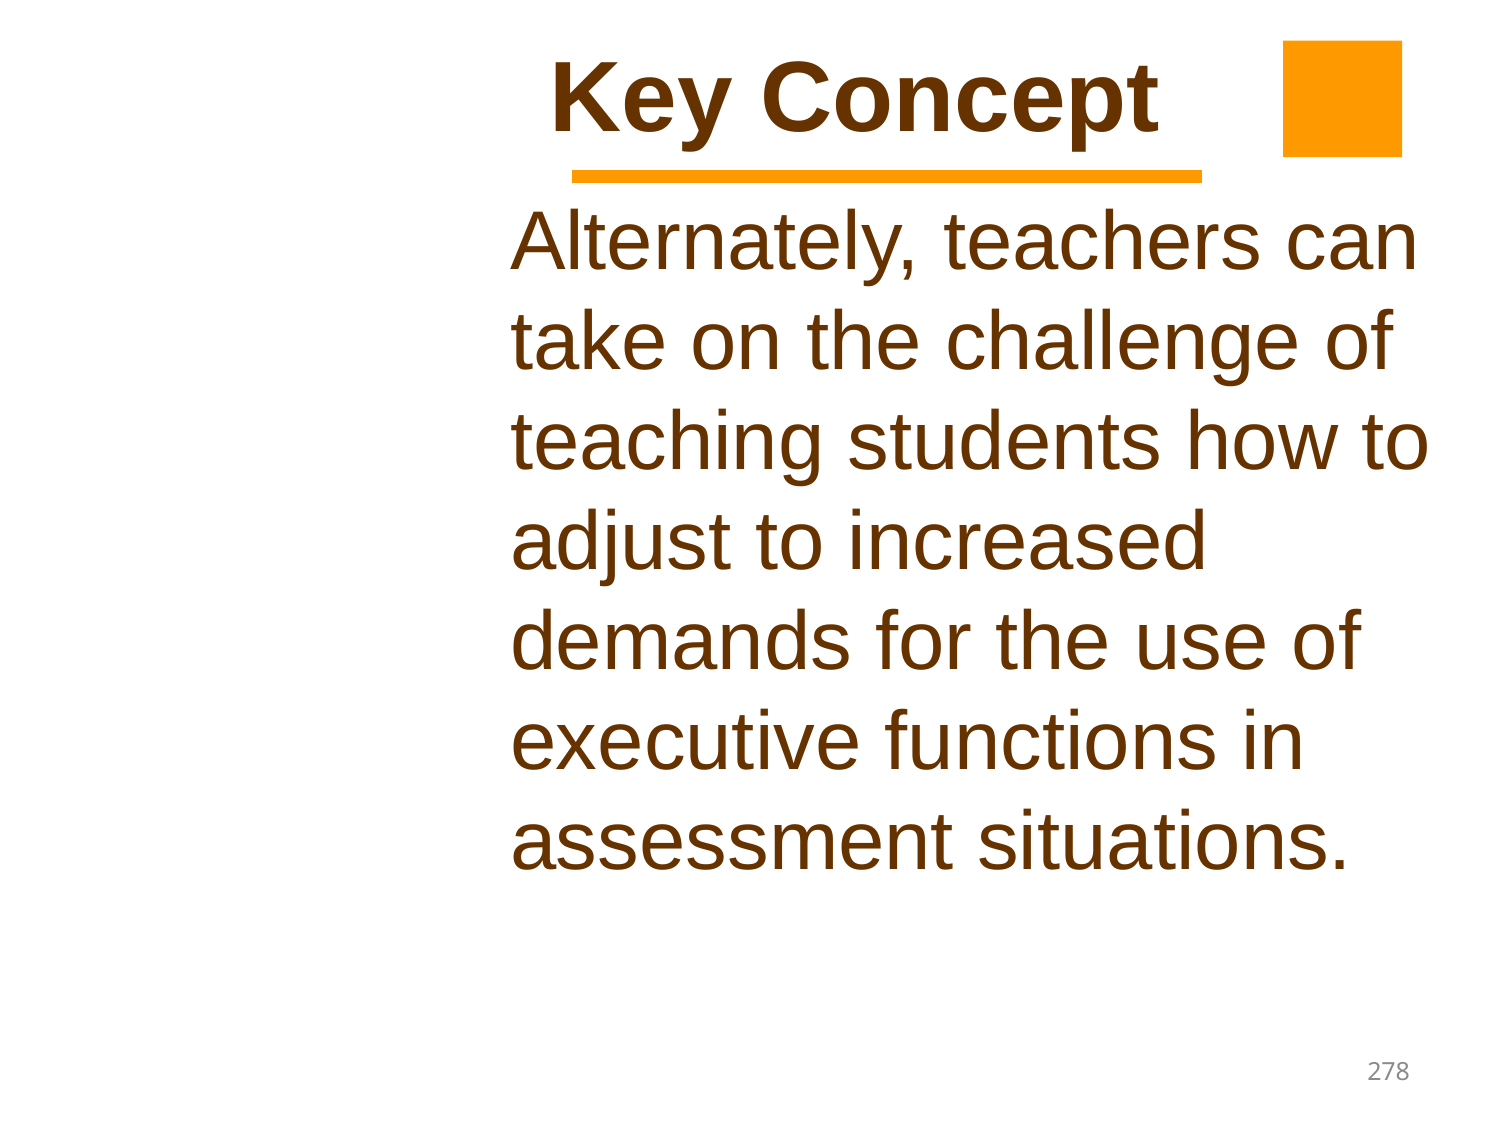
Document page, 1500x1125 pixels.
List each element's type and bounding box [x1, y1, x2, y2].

text_box [1281, 38, 1404, 159]
text_box [534, 23, 1176, 159]
text_box [495, 178, 1500, 894]
slide_number [1074, 1042, 1425, 1103]
